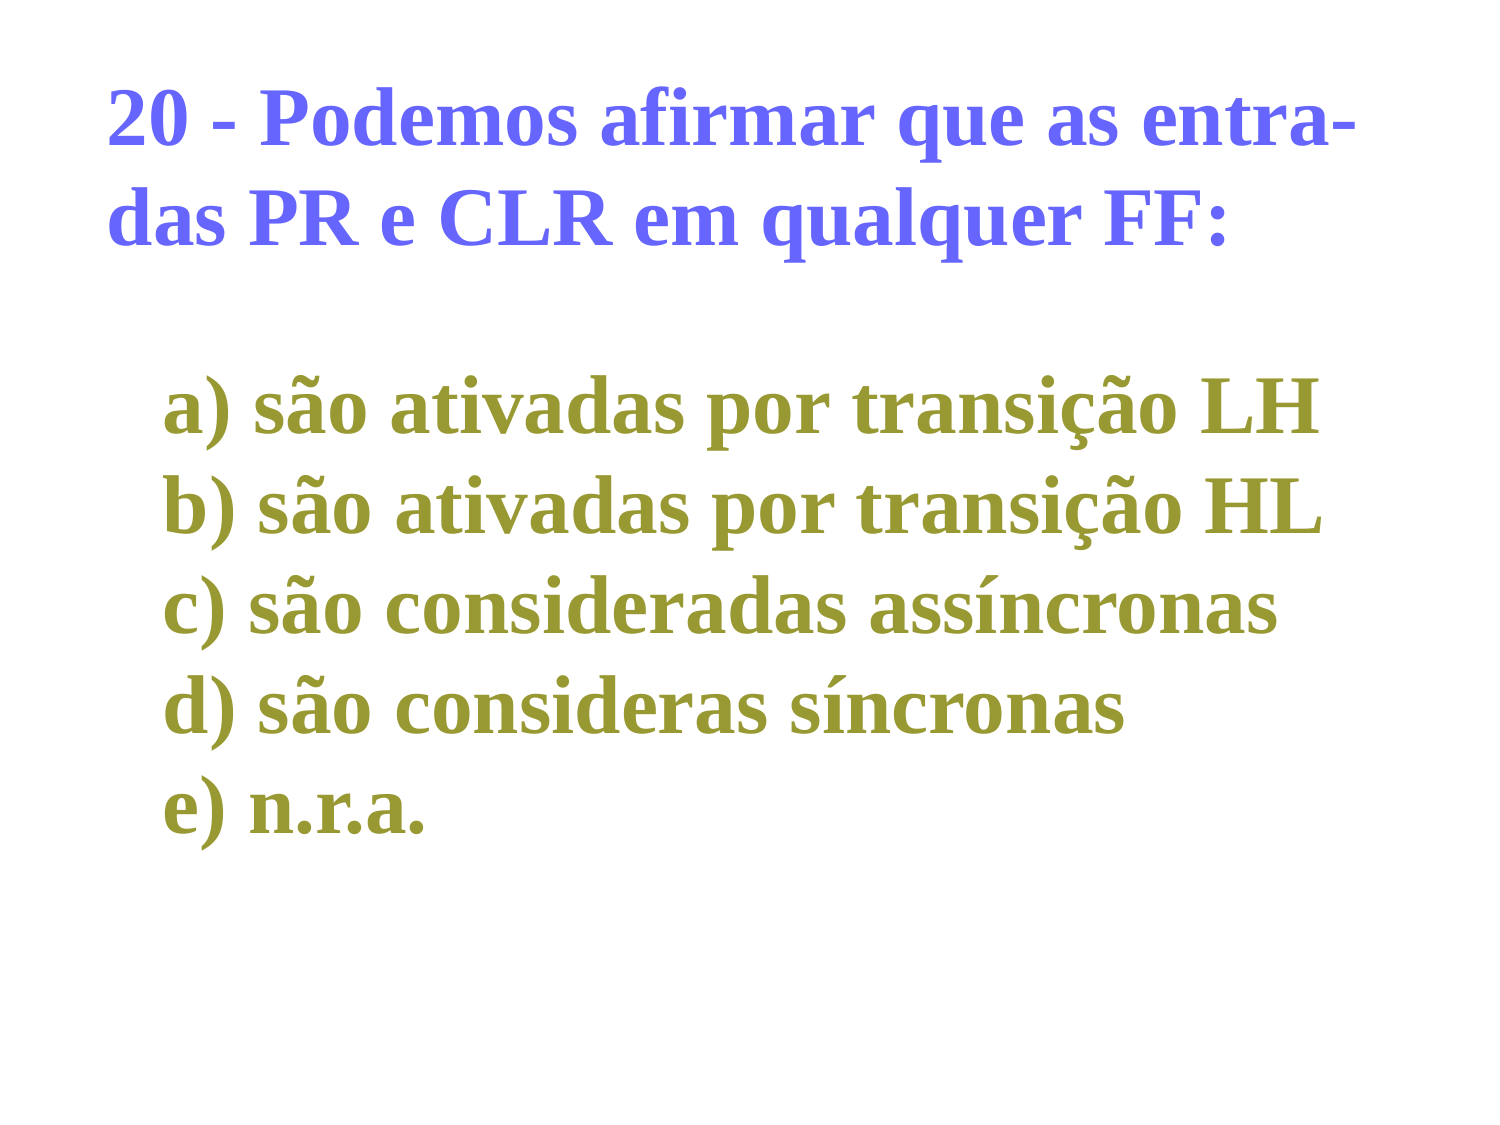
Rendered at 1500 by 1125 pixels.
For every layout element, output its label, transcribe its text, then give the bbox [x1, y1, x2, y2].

text_box a) são ativadas por transição LH b) são ativadas por transição HL c) são consideradas assíncronas d) são consideras síncronas e) n.r.a. [147, 342, 1342, 858]
text_box 20 - Podemos afirmar que as entra- das PR e CLR em qualquer FF: [91, 54, 1375, 270]
